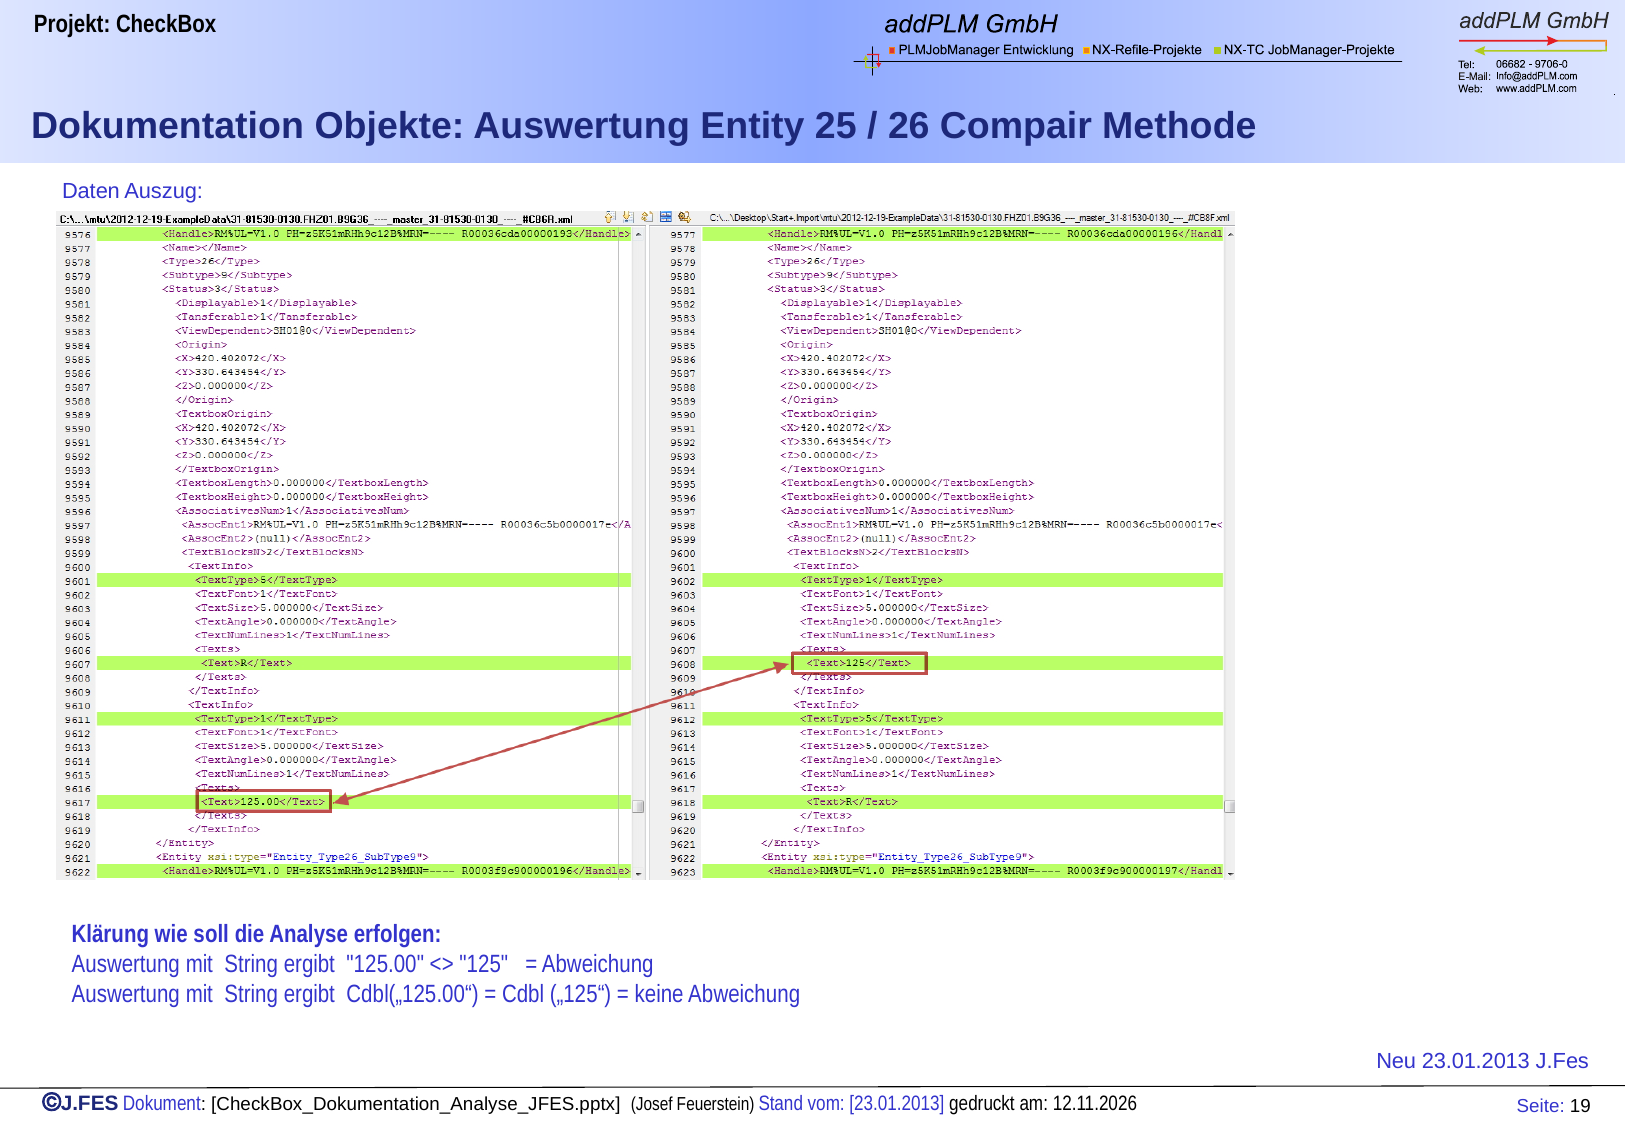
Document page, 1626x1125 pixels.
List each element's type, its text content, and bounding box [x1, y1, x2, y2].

picture [56, 211, 1236, 880]
title Dokumentation Objekte: Auswertung Entity 25 / 26 Compair Methode [30, 73, 1600, 148]
text_box Daten Auszug: [47, 168, 382, 210]
text_box Neu 23.01.2013 J.Fes [1343, 1039, 1604, 1081]
text_box Klärung wie soll die Analyse erfolgen: Auswertung mit String ergibt "125.00" <> "125" = Abweichung Auswertung mit String ergibt Cdbl(„125.00“) = Cdbl („125“) = keine Abweichung [56, 910, 1185, 1015]
